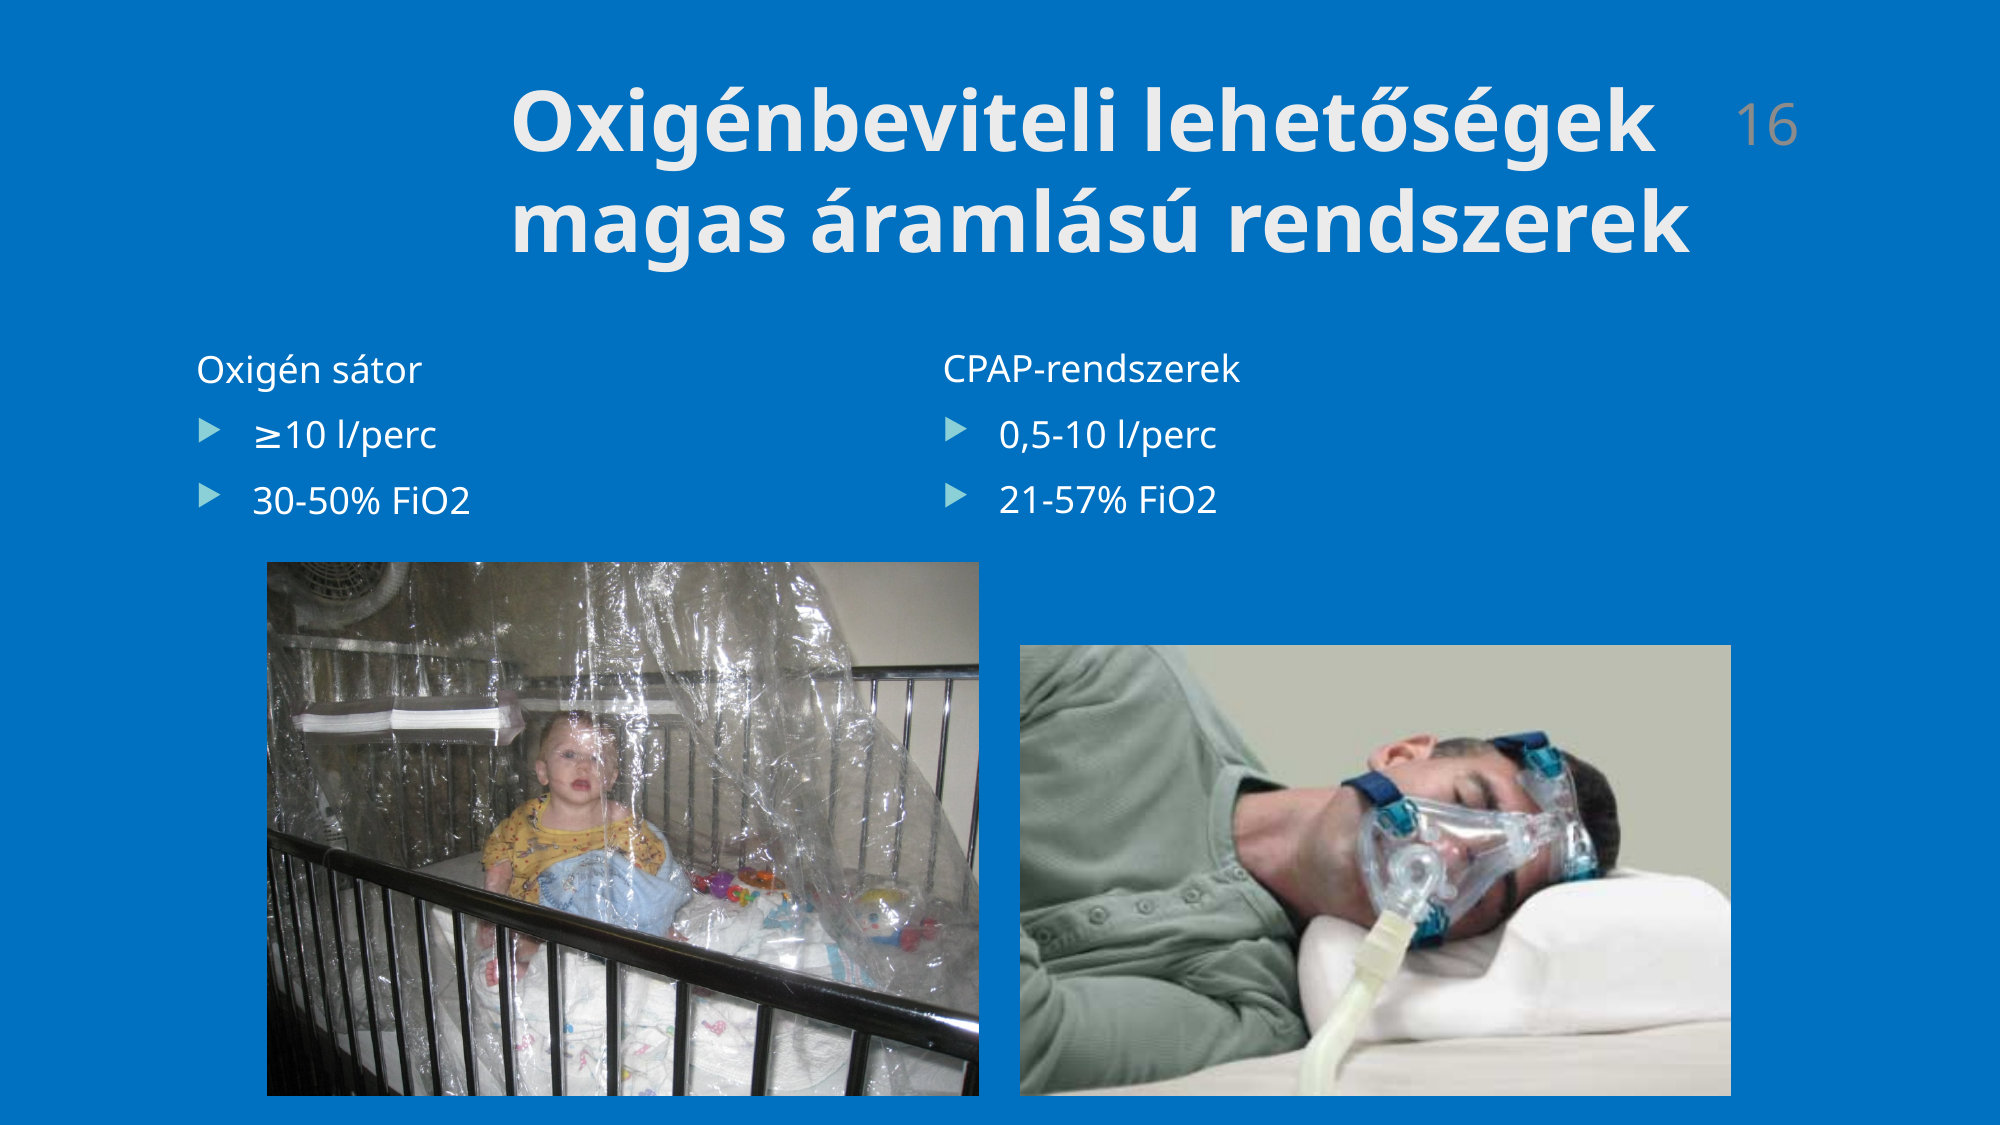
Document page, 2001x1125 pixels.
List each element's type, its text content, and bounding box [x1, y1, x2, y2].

picture [1019, 644, 1731, 1096]
list CPAP-rendszerek 0,5-10 l/perc 21-57% FiO2 [927, 337, 1649, 1027]
picture [267, 562, 979, 1096]
title Oxigénbeviteli lehetőségek magas áramlású rendszerek [494, 59, 1863, 278]
list Oxigén sátor ≥10 l/perc 30-50% FiO2 [181, 338, 903, 1027]
slide_number 16 [1698, 48, 1836, 175]
